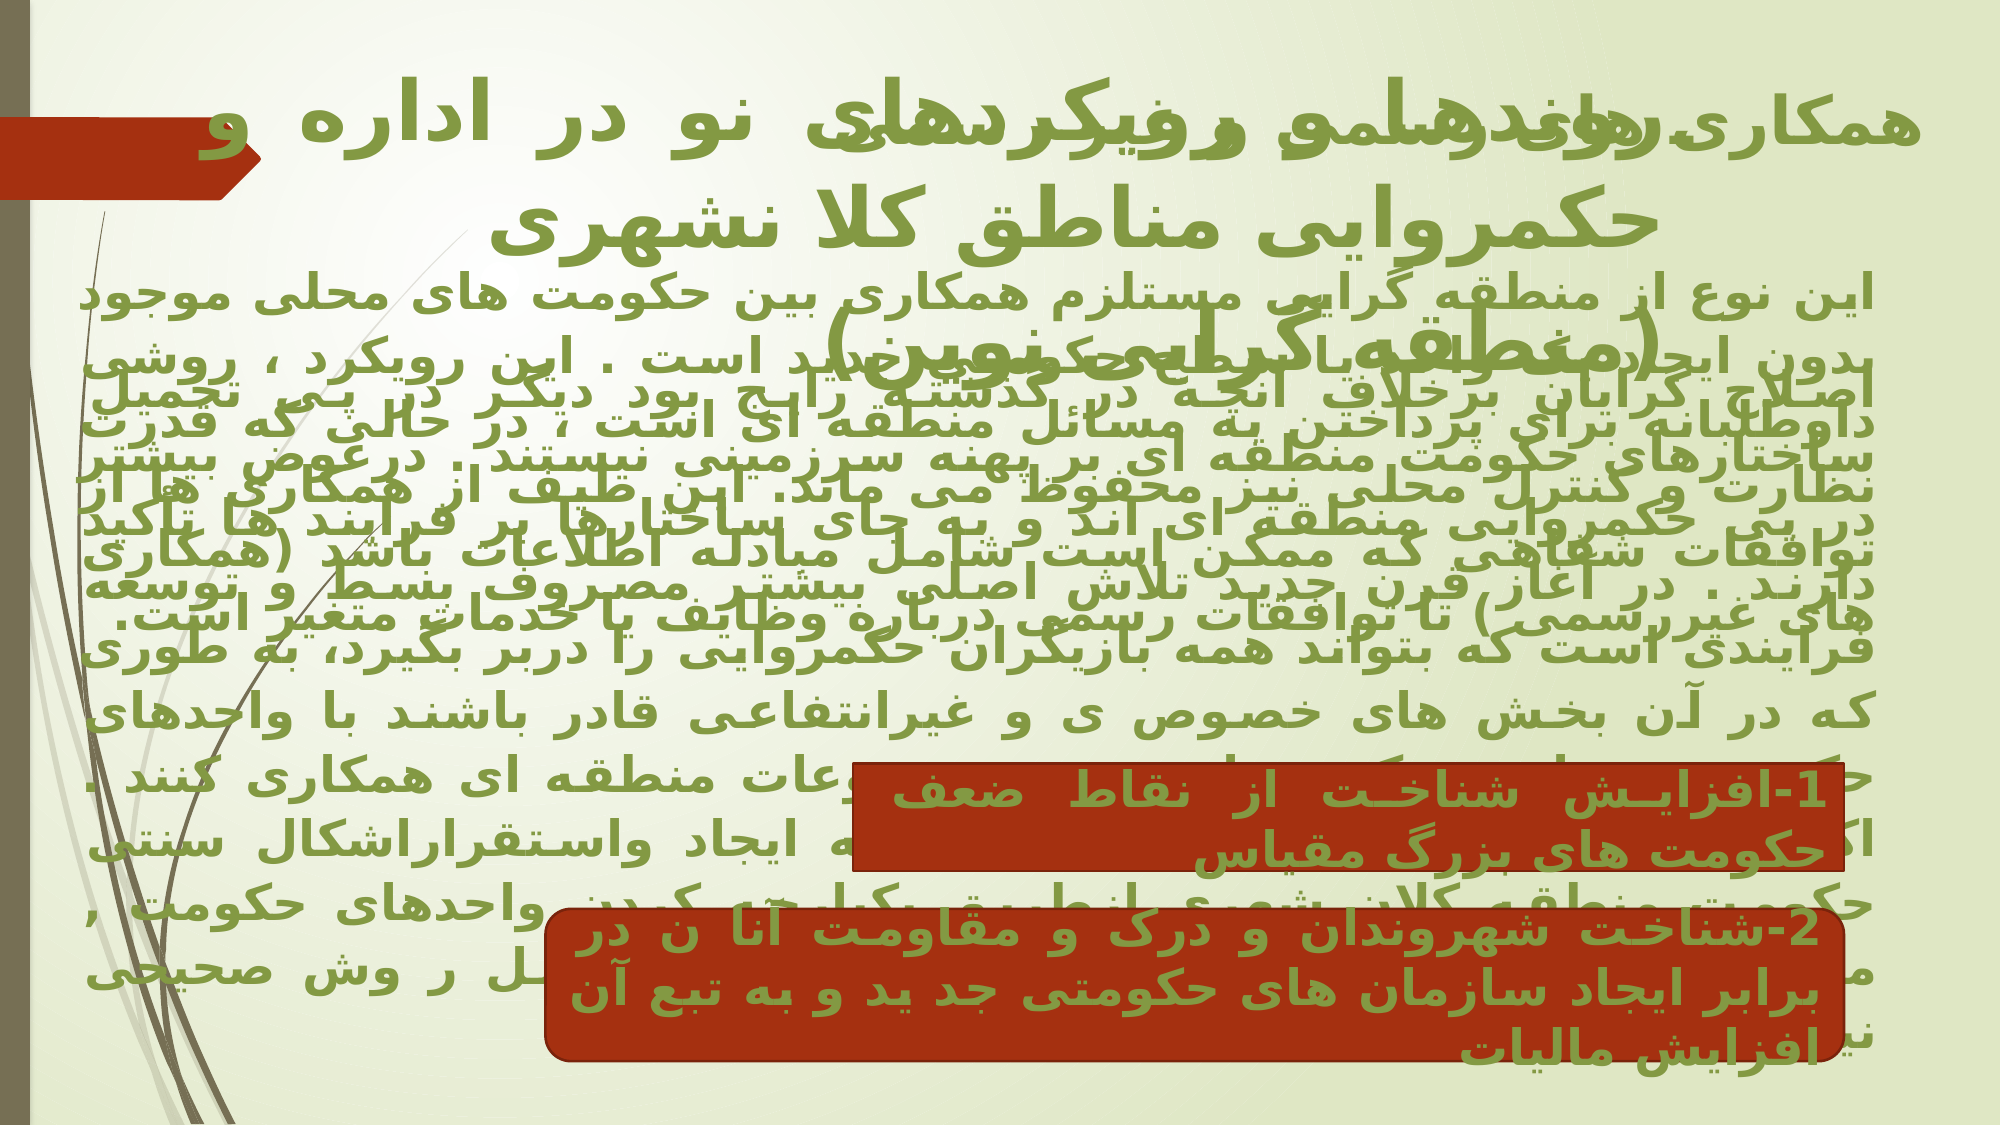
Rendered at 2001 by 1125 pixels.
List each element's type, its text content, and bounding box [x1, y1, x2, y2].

text_box 1-افزایش شناخت از نقاط ضعف حکومت های بزرگ مقیاس [852, 762, 1845, 872]
text_box 2-شناخت شهروندان و درک و مقاومت آنا ن در برابر ایجاد سازمان های حکومتی جد ید و به تبع آن افزایش مالیات [544, 907, 1846, 1063]
text_box اصلاح گرایان برخلاف آنچه در گذشته رایج بود دیگر در پی تحمیل ساختارهای حکومت منطقه ای بر پهنه سرزمینی نیستند . درعوض بیشتر در پی حکمروایی منطقه ای اند و به جای ساختارها بر فرایند ها تأکید دارند . در آغاز قرن جدید تلاش اصلی بیشتر مصروف بسط و توسعه فرایندی است که بتواند همه بازیگران حکمروایی را دربر بگیرد، به طوری که در آن بخش های خصوص ی و غیرانتفاعی قادر باشند با واحدهای حکومتی و با تشریک مساعی روی موضوعات منطقه ای همکاری کنند . اکنون این واقعیت آشکار شده است که ایجاد واستقراراشکال سنتی حکومت منطقه کلان شهری ازطریق یکپارچه کردن واحدهای حکومت , محلی در قالب حکومت واحد کلان شهری به دو دلیل ر وش صحیحی نیست: [60, 345, 1892, 1067]
text_box این نوع از منطقه گرایی مستلزم همکاری بین حکومت های محلی موجود بدون ایجاد یک واحد یا سطح حکومتی جدید است . این رویکرد ، روشی داوطلبانه برای پرداختن به مسائل منطقه ای است ، در حالی که قدرت نظارت و کنترل محلی نیز محفوظ می ماند. این طیف از همکاری ها از توافقات شفاهی که ممکن است شامل مبادله اطلاعات باشد (همکاری های غیررسمی ) تا توافقات رسمی درباره وظایف یا خدمات متغیر است. [1681, 247, 1892, 345]
text_box همکاری های رسمی و غیر رسمی [1681, 64, 1940, 166]
text_box روندها و رویکردهای نو در اداره و حکمروایی مناطق کلا نشهری (منطقه گرایی نوین) [172, 42, 1681, 345]
text_box این نوع از منطقه گرایی مستلزم همکاری بین حکومت های محلی موجود بدون ایجاد یک واحد یا سطح حکومتی جدید است . این رویکرد ، روشی داوطلبانه برای پرداختن به مسائل منطقه ای است ، در حالی که قدرت نظارت و کنترل محلی نیز محفوظ می ماند. این طیف از همکاری ها از توافقات شفاهی که ممکن است شامل مبادله اطلاعات باشد (همکاری های غیررسمی ) تا توافقات رسمی درباره وظایف یا خدمات متغیر است. [60, 247, 172, 345]
